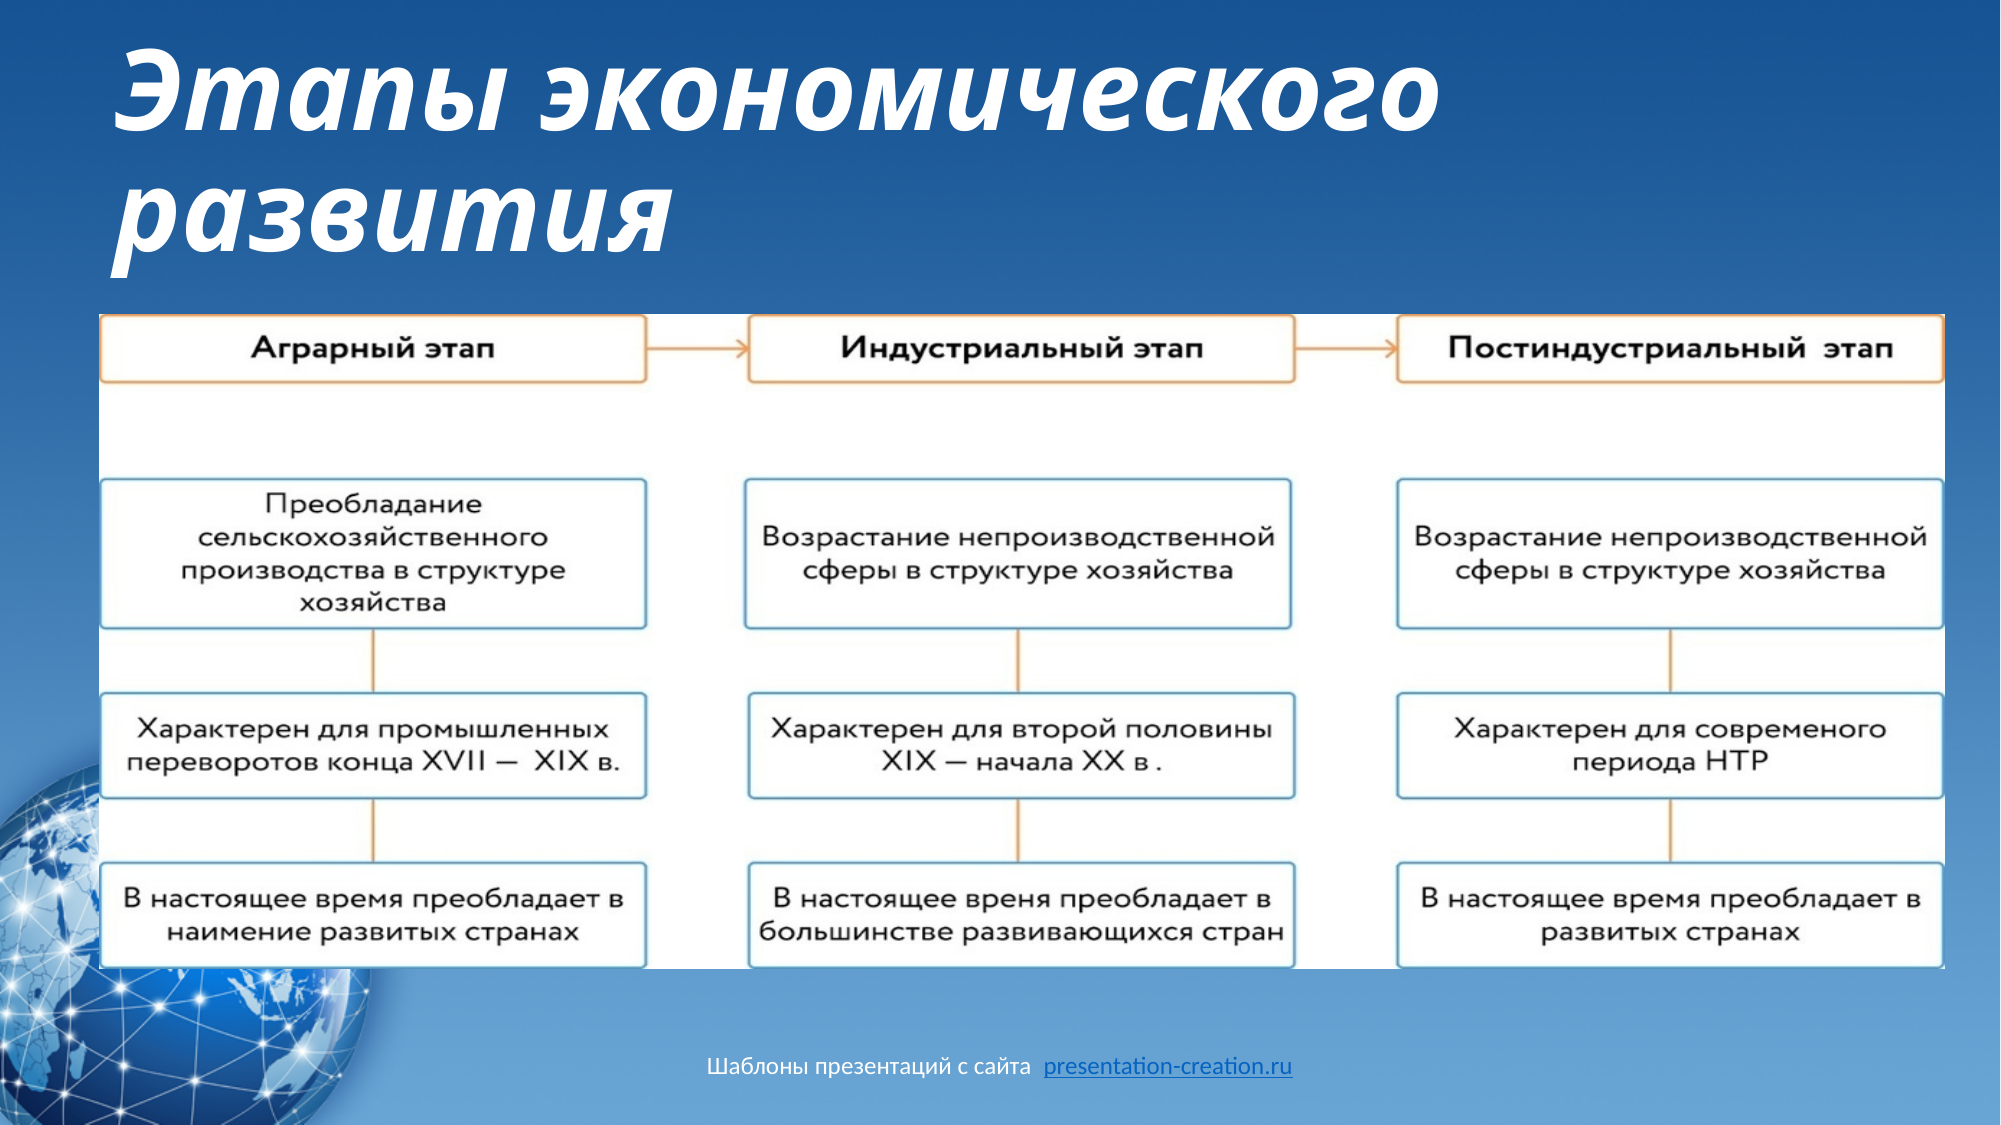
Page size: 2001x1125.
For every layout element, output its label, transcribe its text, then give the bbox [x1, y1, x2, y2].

text_box Шаблоны презентаций с сайта presentation-creation.ru [372, 1042, 1628, 1103]
title Этапы экономического развития [99, 45, 1863, 264]
picture [0, 0, 2001, 1125]
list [99, 314, 1945, 969]
